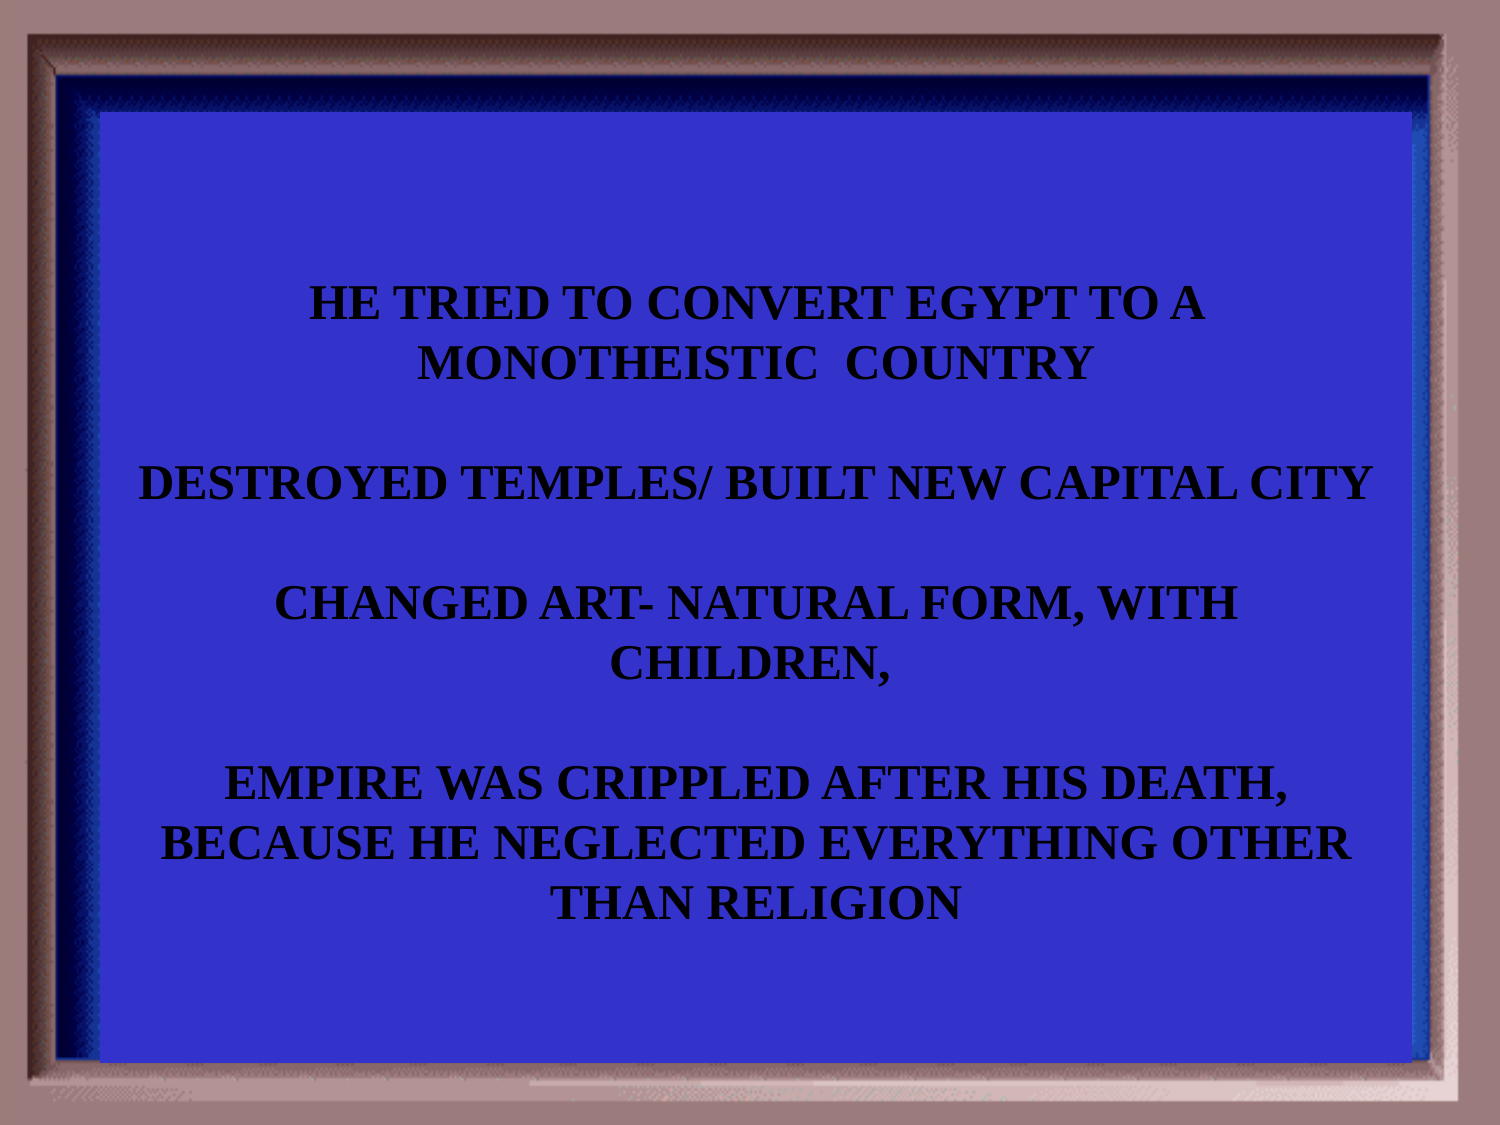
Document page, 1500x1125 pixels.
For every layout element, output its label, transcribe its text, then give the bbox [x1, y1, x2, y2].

text_box [99, 112, 1413, 1063]
text_box He tried to convert egypt to a monotheistic country Destroyed temples/ built new capital city Changed art- natural form, with children, Empire was crippled after his death, because he neglected everything other than religion [112, 262, 1400, 938]
picture [0, 0, 1500, 1125]
